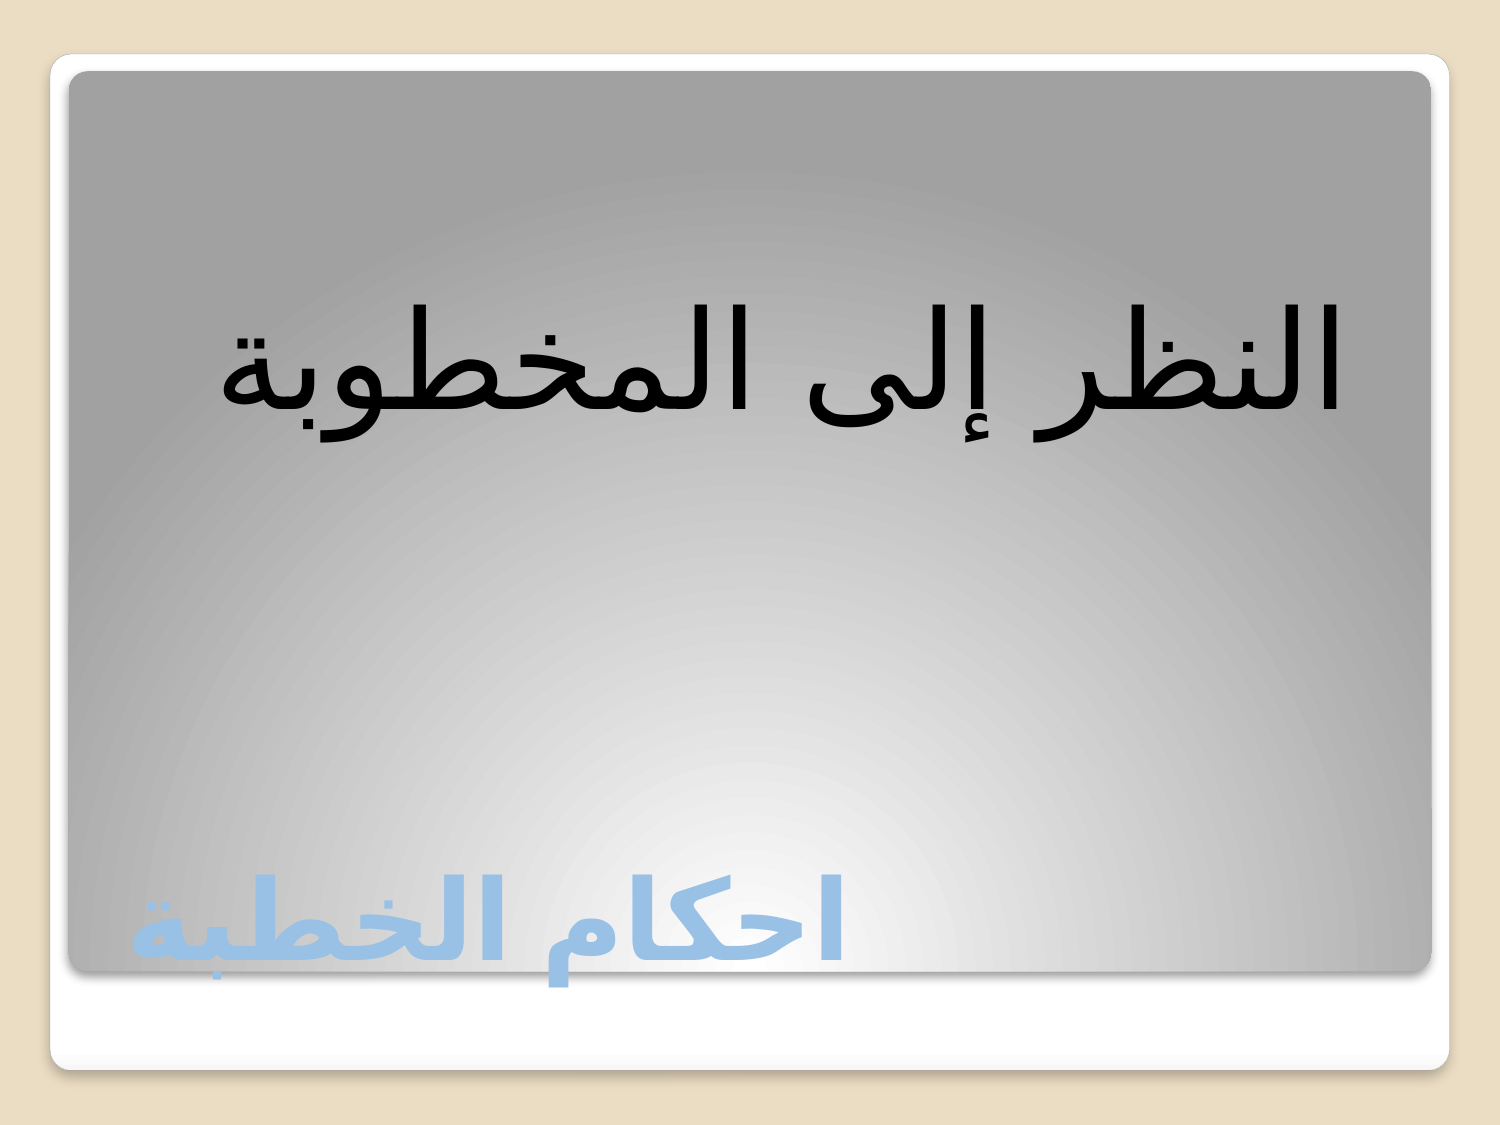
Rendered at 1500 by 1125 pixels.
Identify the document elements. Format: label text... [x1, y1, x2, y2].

list النظر إلى المخطوبة [82, 86, 1425, 774]
title احكام الخطبة [82, 817, 1425, 990]
